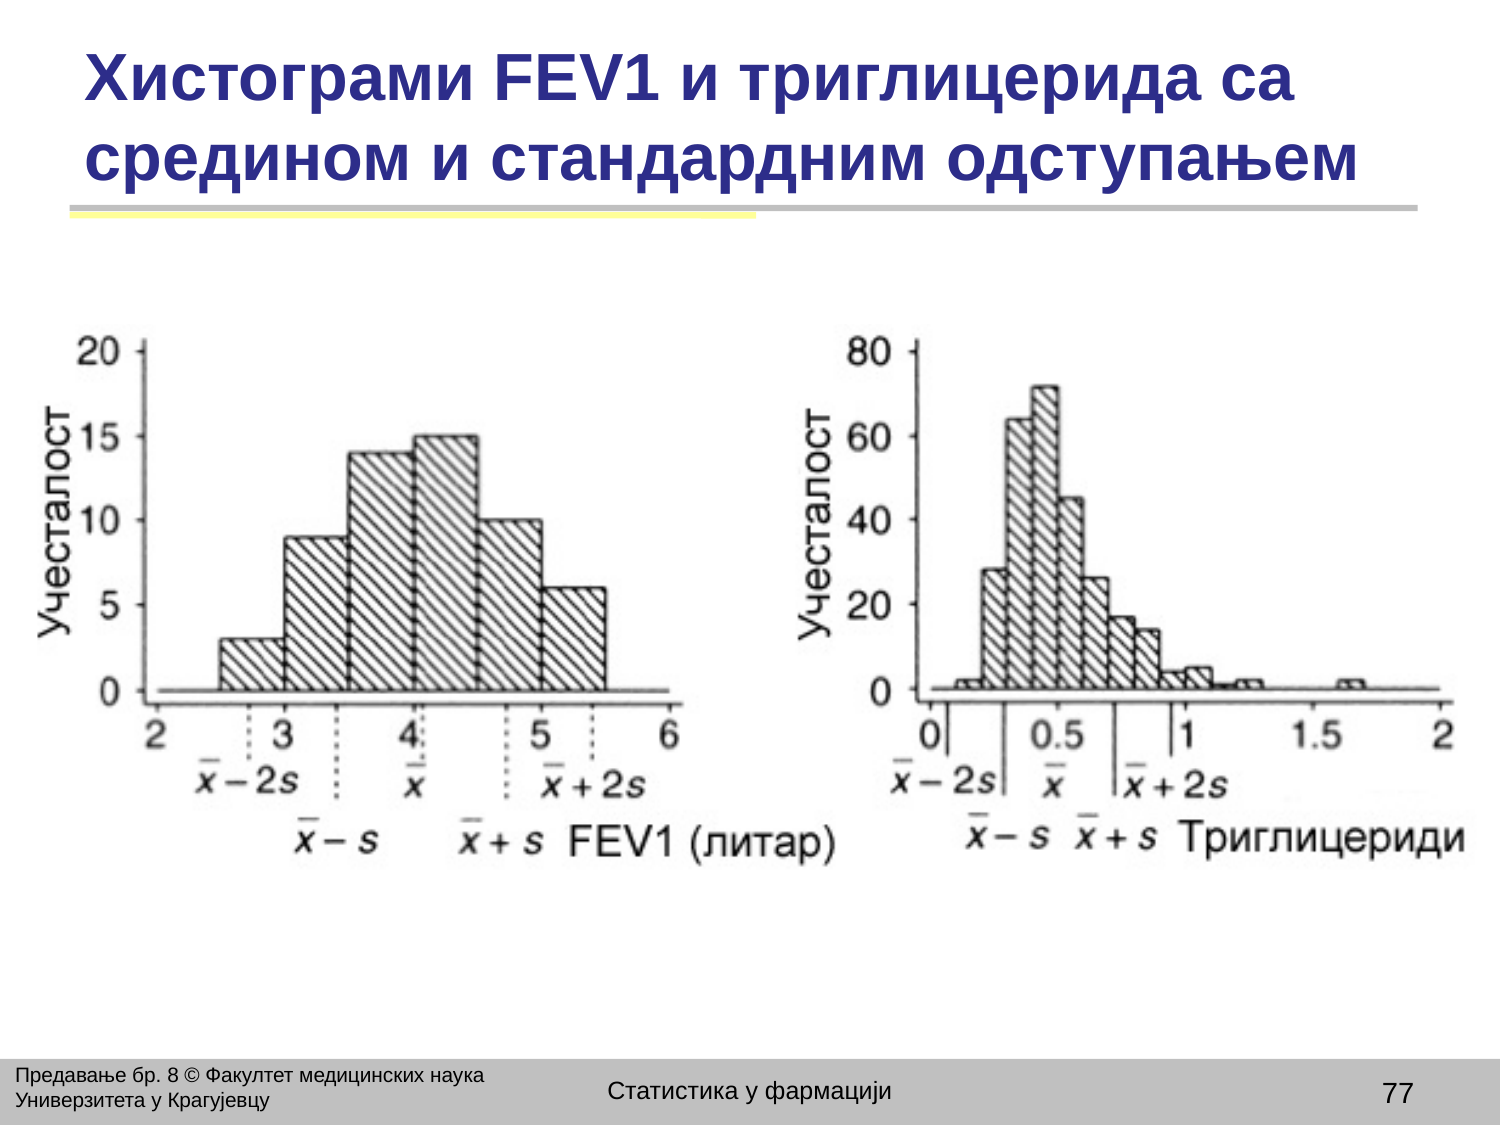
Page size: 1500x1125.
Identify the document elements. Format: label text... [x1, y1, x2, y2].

title Хистограми FEV1 и триглицерида са средином и стандардним одступањем [69, 19, 1426, 208]
slide_number Предавање бр. 8 © Факултет медицинских наука Универзитета у Крагујевцу [0, 1053, 631, 1108]
footer Статистика у фармацији [512, 1066, 988, 1125]
slide_number 77 [1079, 1066, 1430, 1125]
picture [19, 324, 1484, 879]
